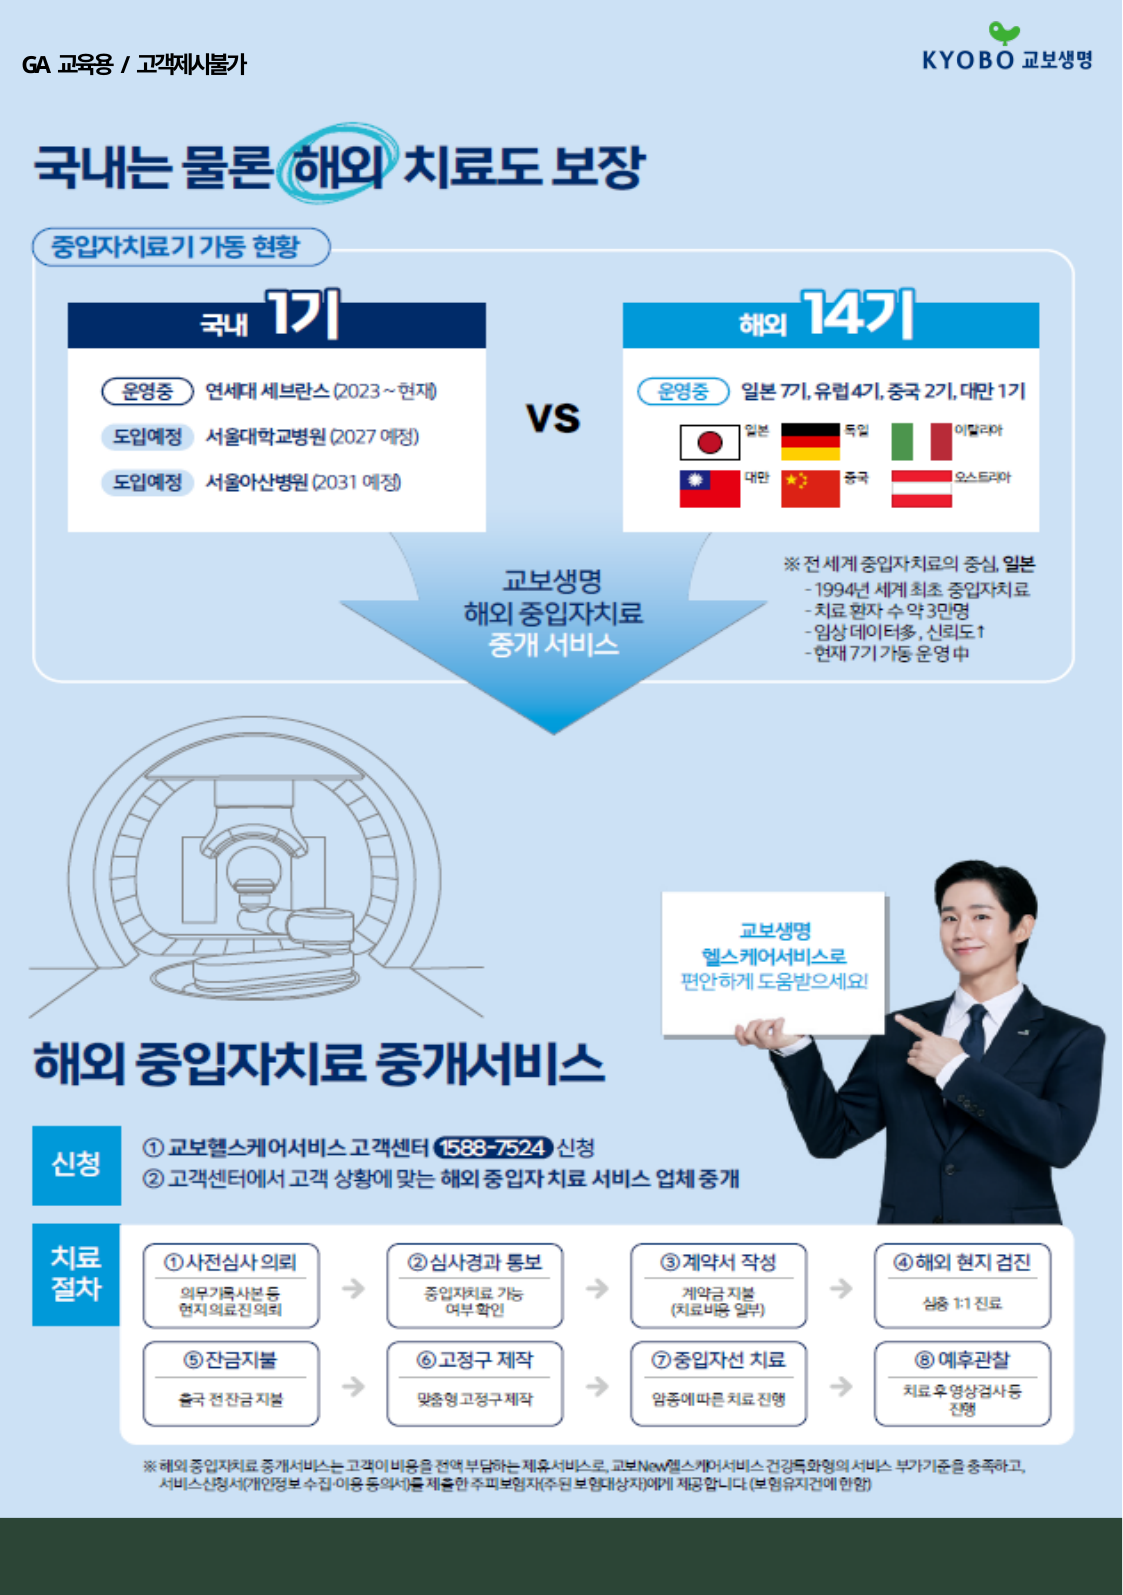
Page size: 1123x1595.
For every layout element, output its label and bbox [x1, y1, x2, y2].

text_box [0, 0, 1123, 1595]
